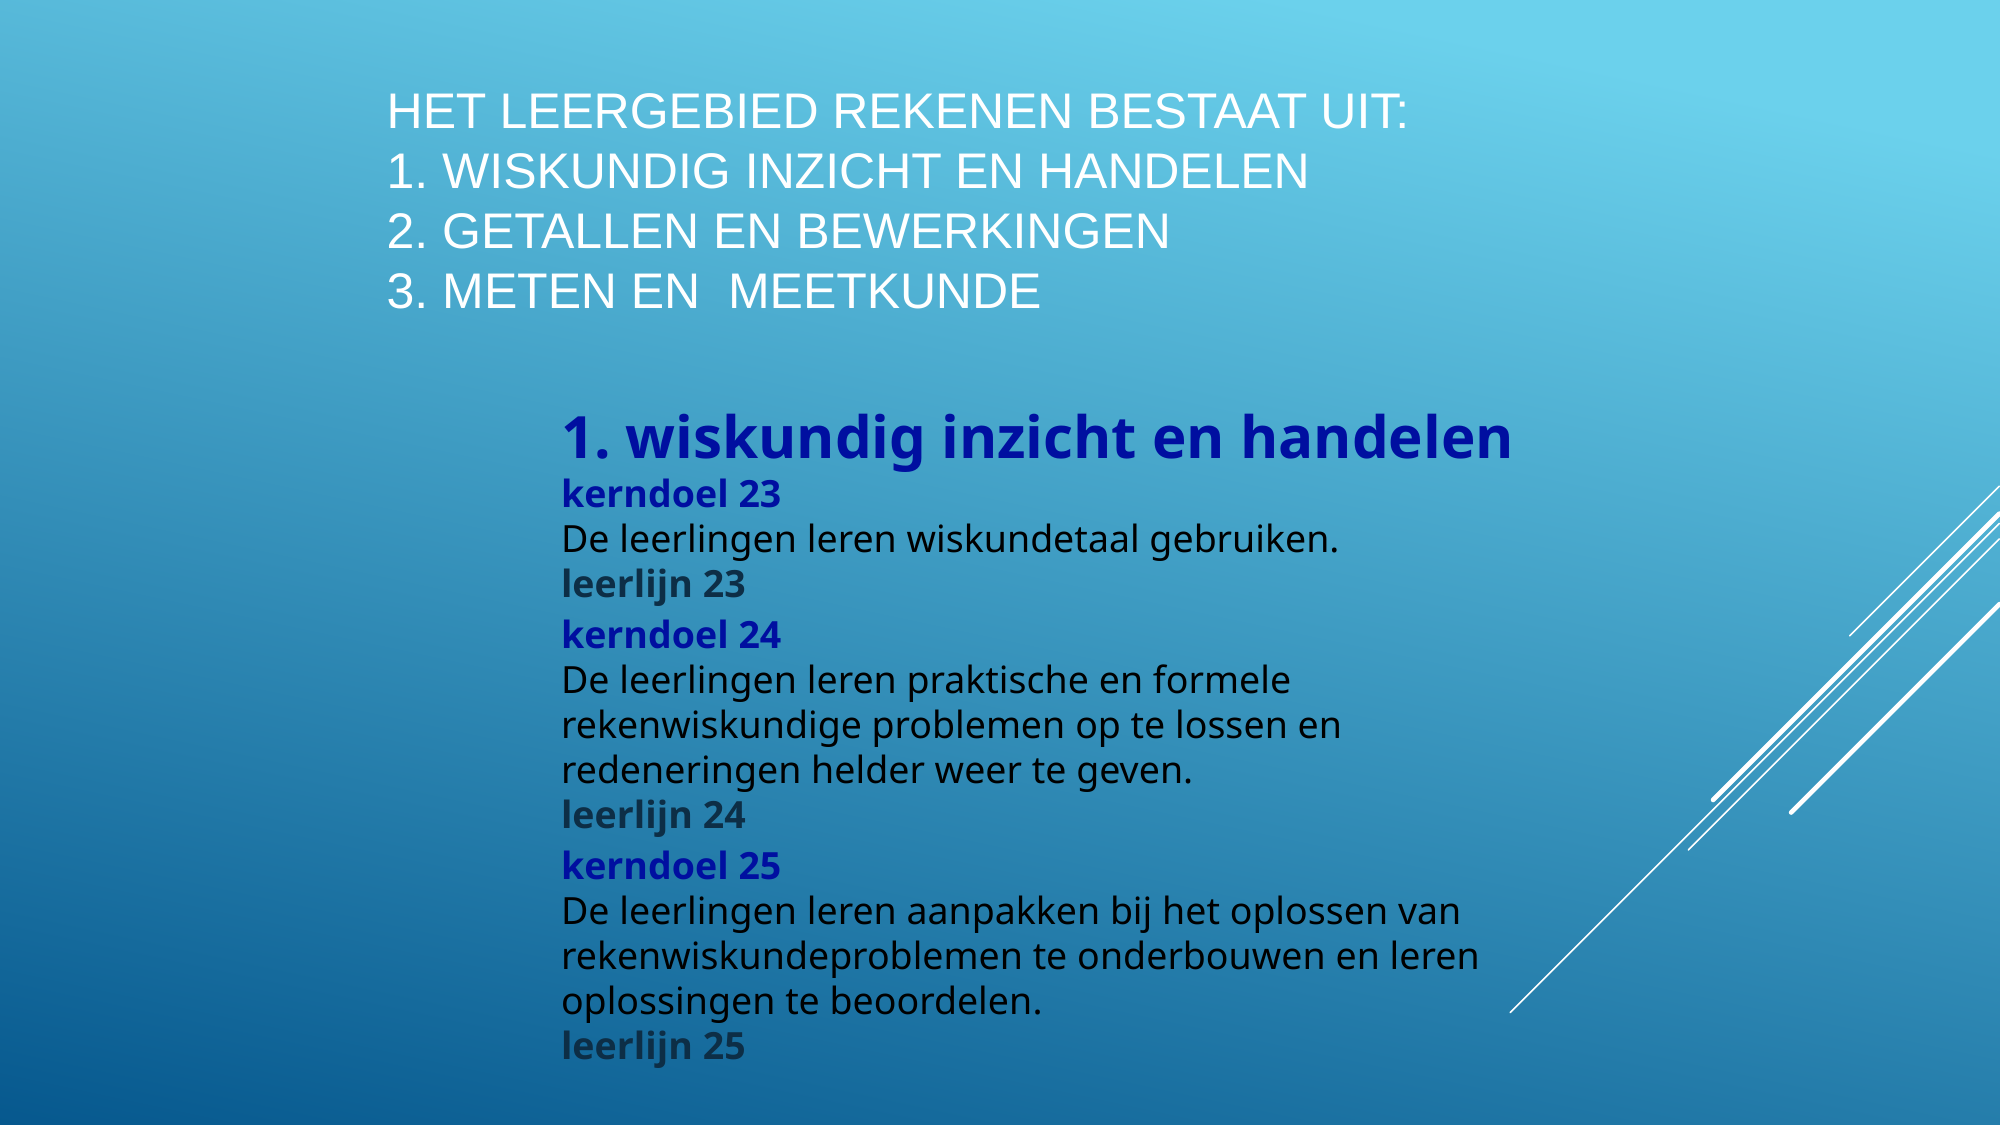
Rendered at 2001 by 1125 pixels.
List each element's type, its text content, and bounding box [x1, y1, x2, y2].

title Het leergebied rekenen bestaat uit: 1. Wiskundig inzicht en handelen 2. Getallen en bewerkingen 3. Meten en meetkunde [371, 67, 1474, 329]
text_box 1. wiskundig inzicht en handelen kerndoel 23 De leerlingen leren wiskundetaal gebruiken. leerlijn 23 kerndoel 24 De leerlingen leren praktische en formele rekenwiskundige problemen op te lossen en redeneringen helder weer te geven. leerlijn 24 kerndoel 25 De leerlingen leren aanpakken bij het oplossen van rekenwiskundeproblemen te onderbouwen en leren oplossingen te beoordelen. leerlijn 25 [546, 392, 1575, 1081]
